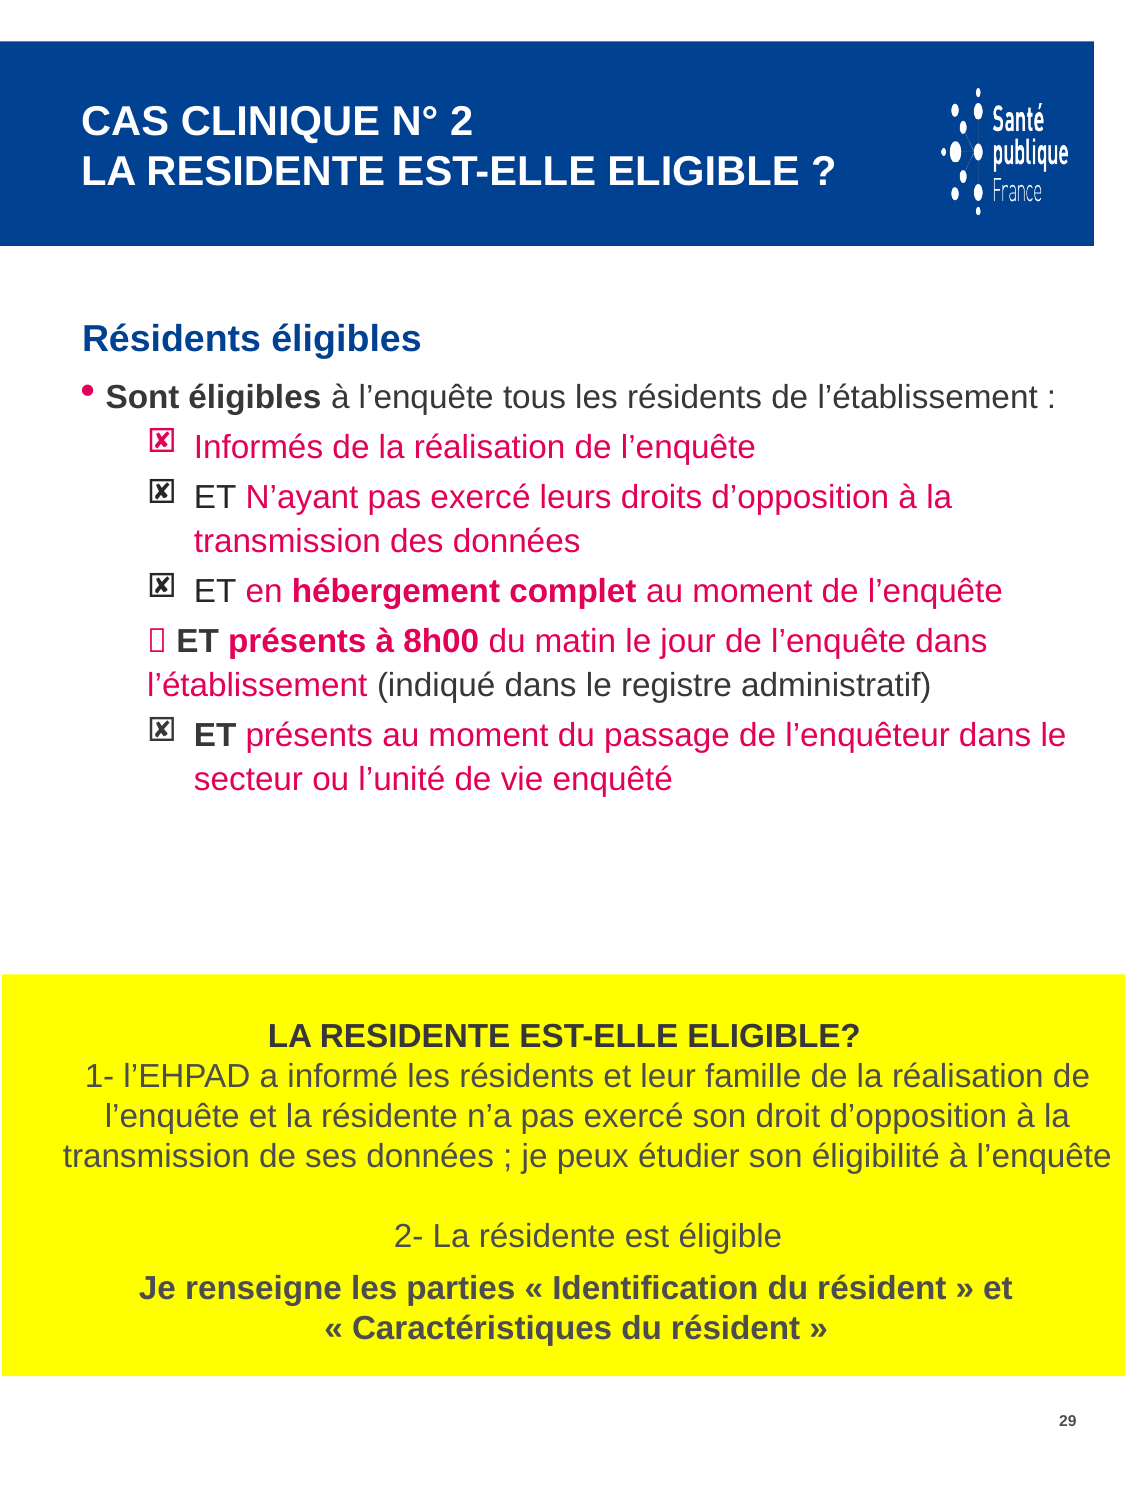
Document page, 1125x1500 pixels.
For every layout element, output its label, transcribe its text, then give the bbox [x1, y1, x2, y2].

text_box LA RESIDENTE EST-ELLE ELIGIBLE? 1- l’EHPAD a informé les résidents et leur famille de la réalisation de l’enquête et la résidente n’a pas exercé son droit d’opposition à la transmission de ses données ; je peux étudier son éligibilité à l’enquête 2- La résidente est éligible Je renseigne les parties « Identification du résident » et « Caractéristiques du résident » [2, 974, 1125, 1377]
title Cas clinique n° 2 LA RESIDENTE EST-ELLE ELIGIBLE ? [75, 41, 908, 246]
picture [941, 88, 1068, 215]
list Résidents éligibles Sont éligibles à l’enquête tous les résidents de l’établissement : Informés de la réalisation de l’enquête ET N’ayant pas exercé leurs droits d’opposition à la transmission des données ET en hébergement complet au moment de l’enquête  ET présents à 8h00 du matin le jour de l’enquête dans l’établissement (indiqué dans le registre administratif) ET présents au moment du passage de l’enquêteur dans le secteur ou l’unité de vie enquêté [76, 309, 1095, 845]
